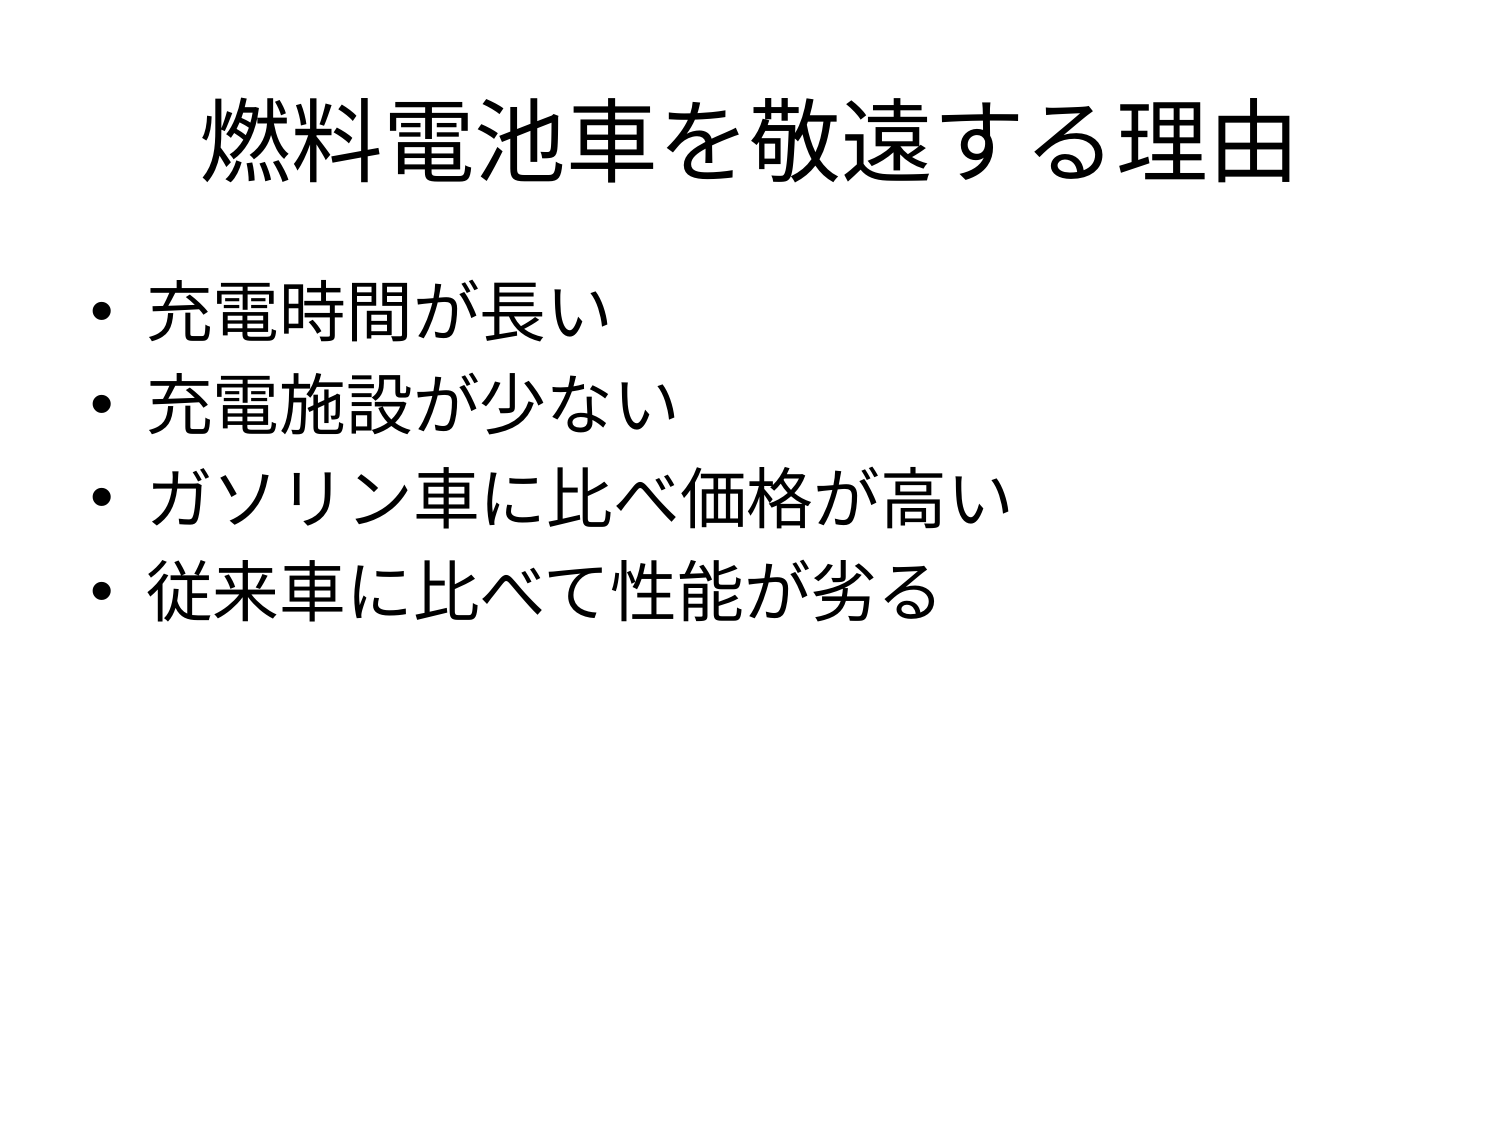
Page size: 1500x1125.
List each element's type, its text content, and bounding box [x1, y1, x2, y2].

title 燃料電池車を敬遠する理由 [75, 45, 1425, 233]
list 充電時間が長い 充電施設が少ない ガソリン車に比べ価格が高い 従来車に比べて性能が劣る [75, 262, 1425, 1005]
